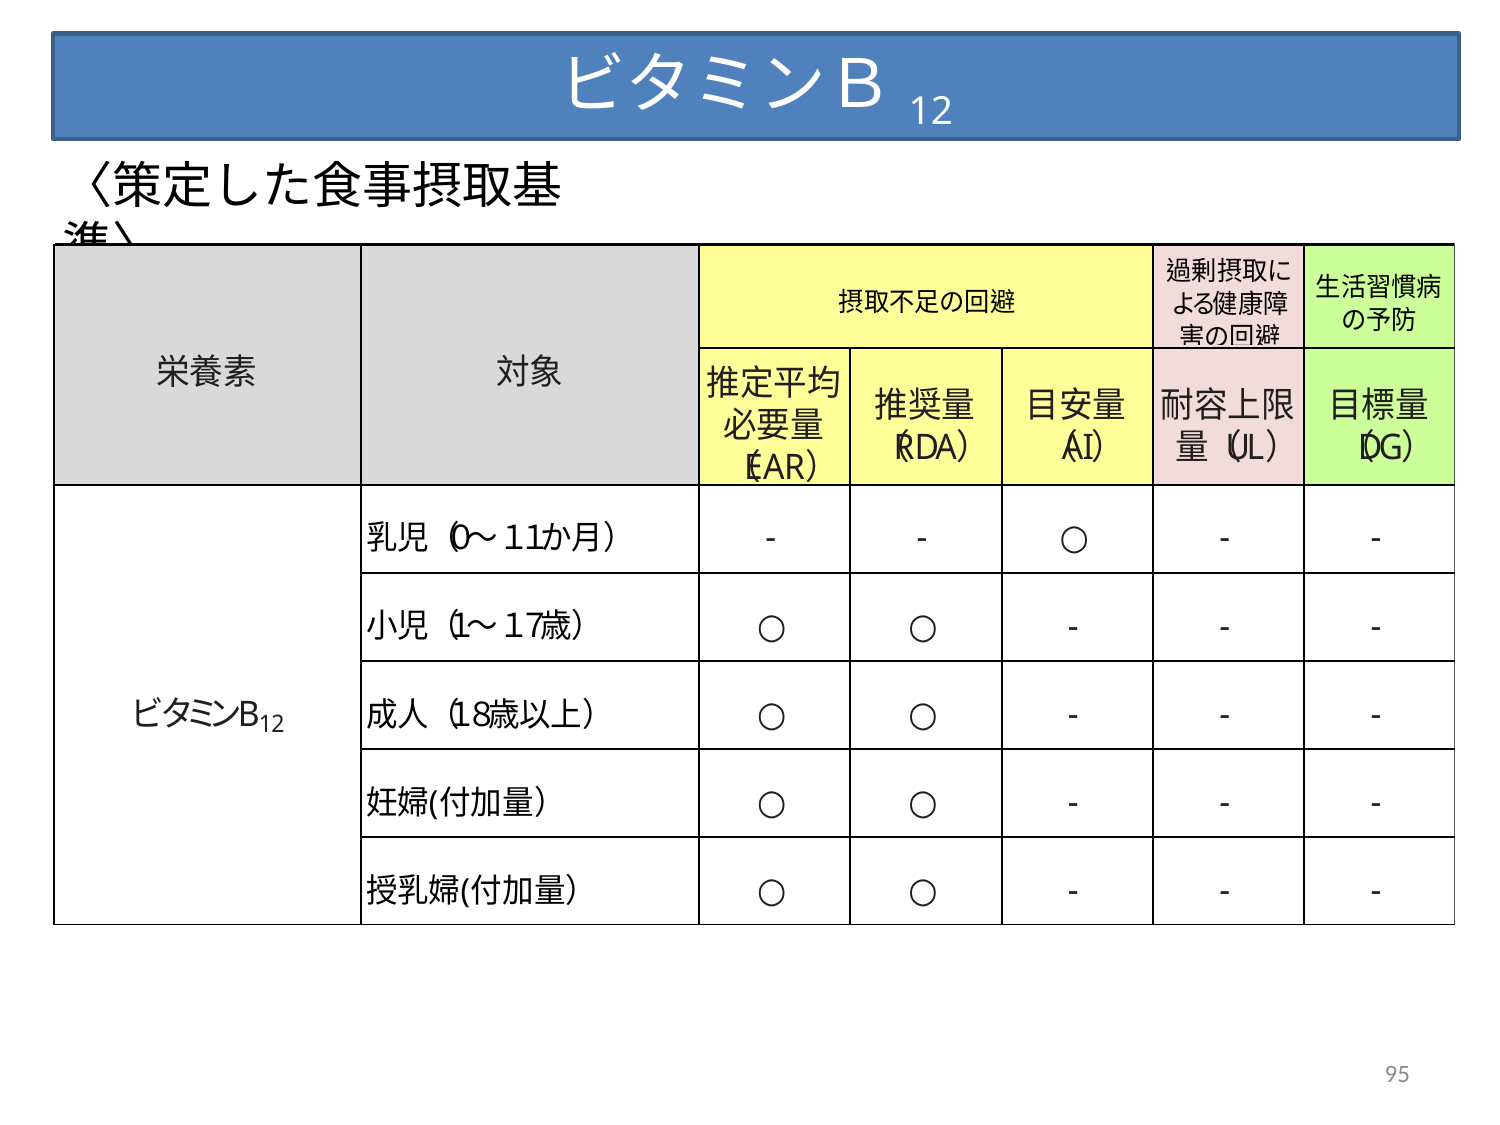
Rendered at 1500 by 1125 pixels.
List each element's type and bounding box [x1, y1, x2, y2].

text_box [47, 146, 651, 282]
picture [52, 243, 1459, 929]
slide_number [1074, 1042, 1425, 1103]
text_box [51, 31, 1461, 141]
